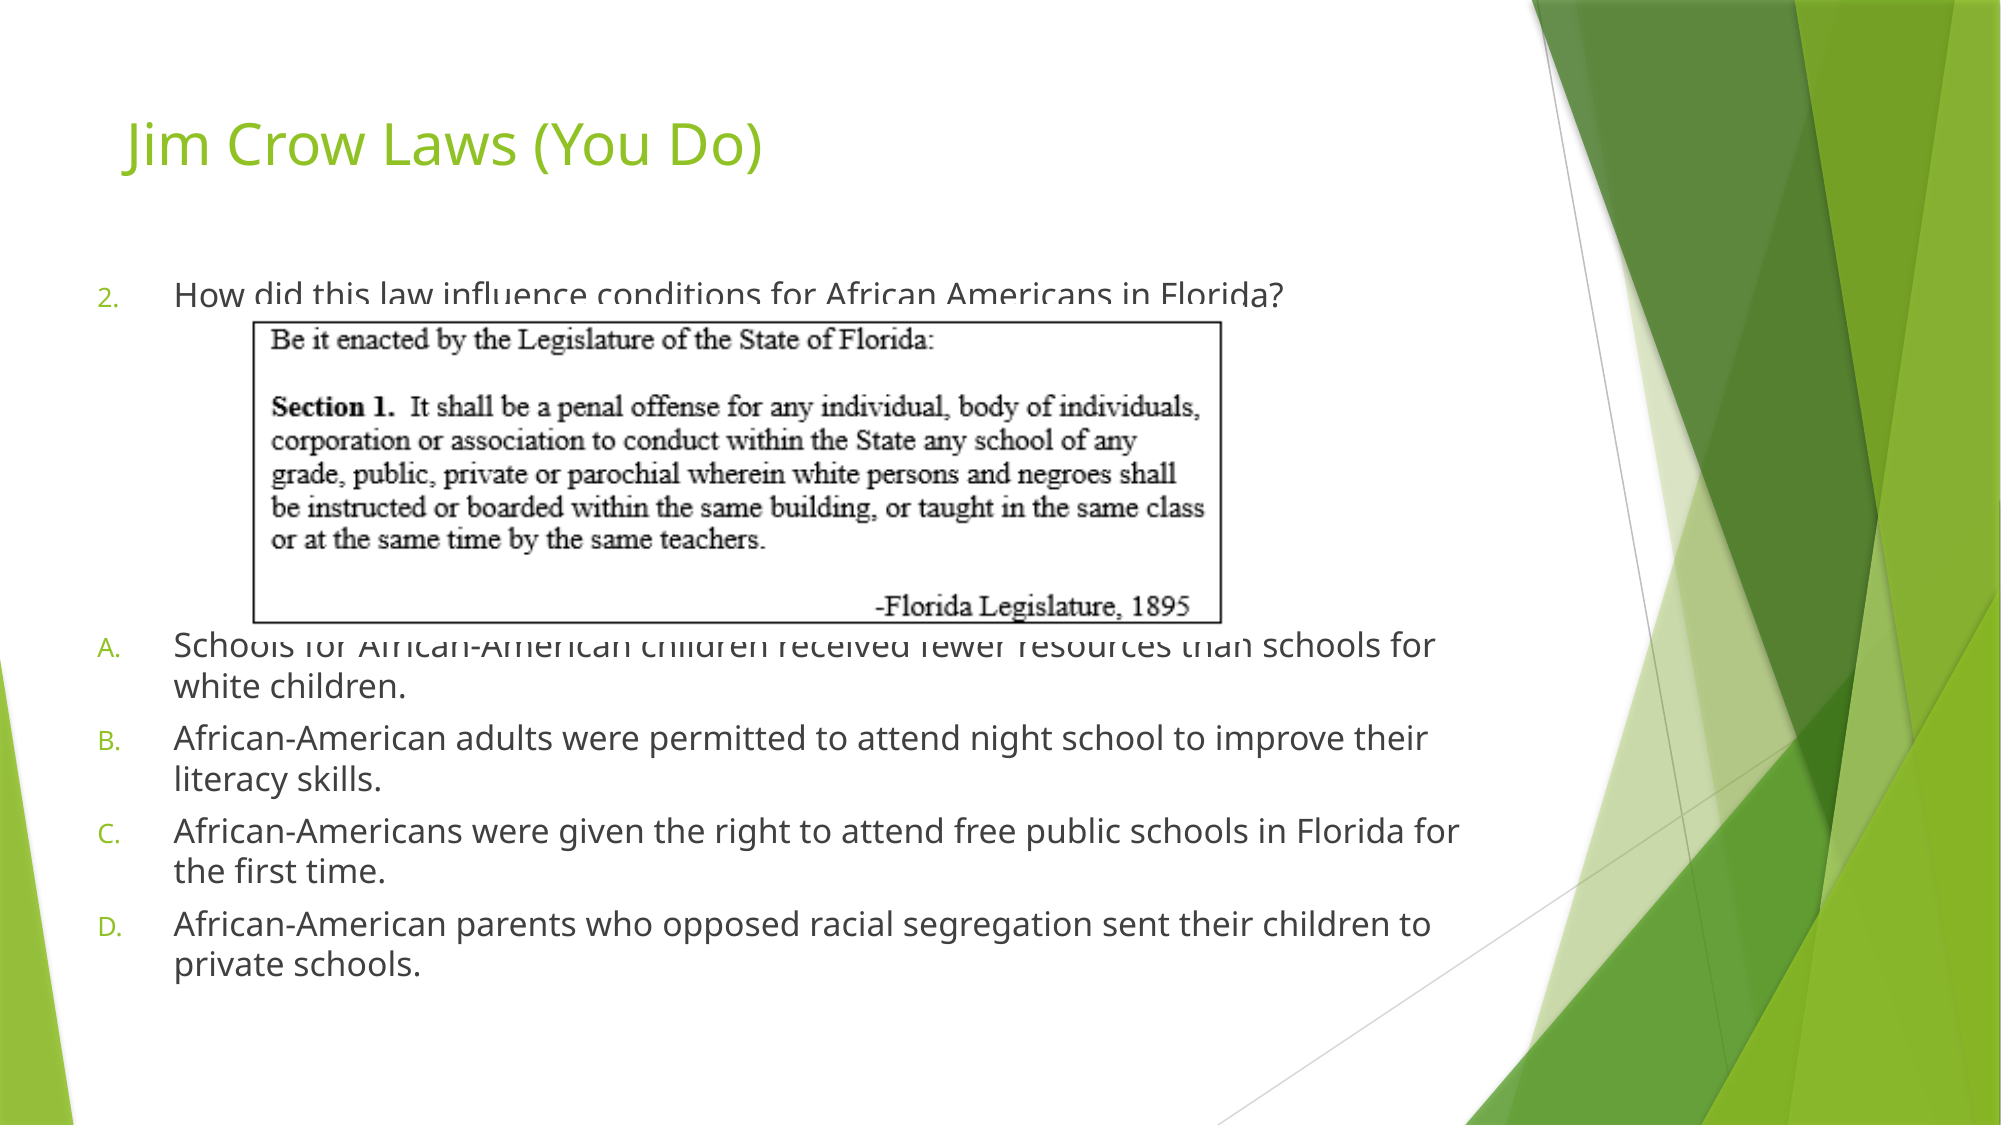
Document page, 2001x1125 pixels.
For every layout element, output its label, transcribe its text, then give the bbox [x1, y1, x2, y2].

title Jim Crow Laws (You Do) [111, 99, 1522, 233]
picture [247, 303, 1243, 643]
list How did this law influence conditions for African Americans in Florida? Schools for African-American children received fewer resources than schools for white children. African-American adults were permitted to attend night school to improve their literacy skills. African-Americans were given the right to attend free public schools in Florida for the first time. African-American parents who opposed racial segregation sent their children to private schools. [82, 266, 1522, 992]
